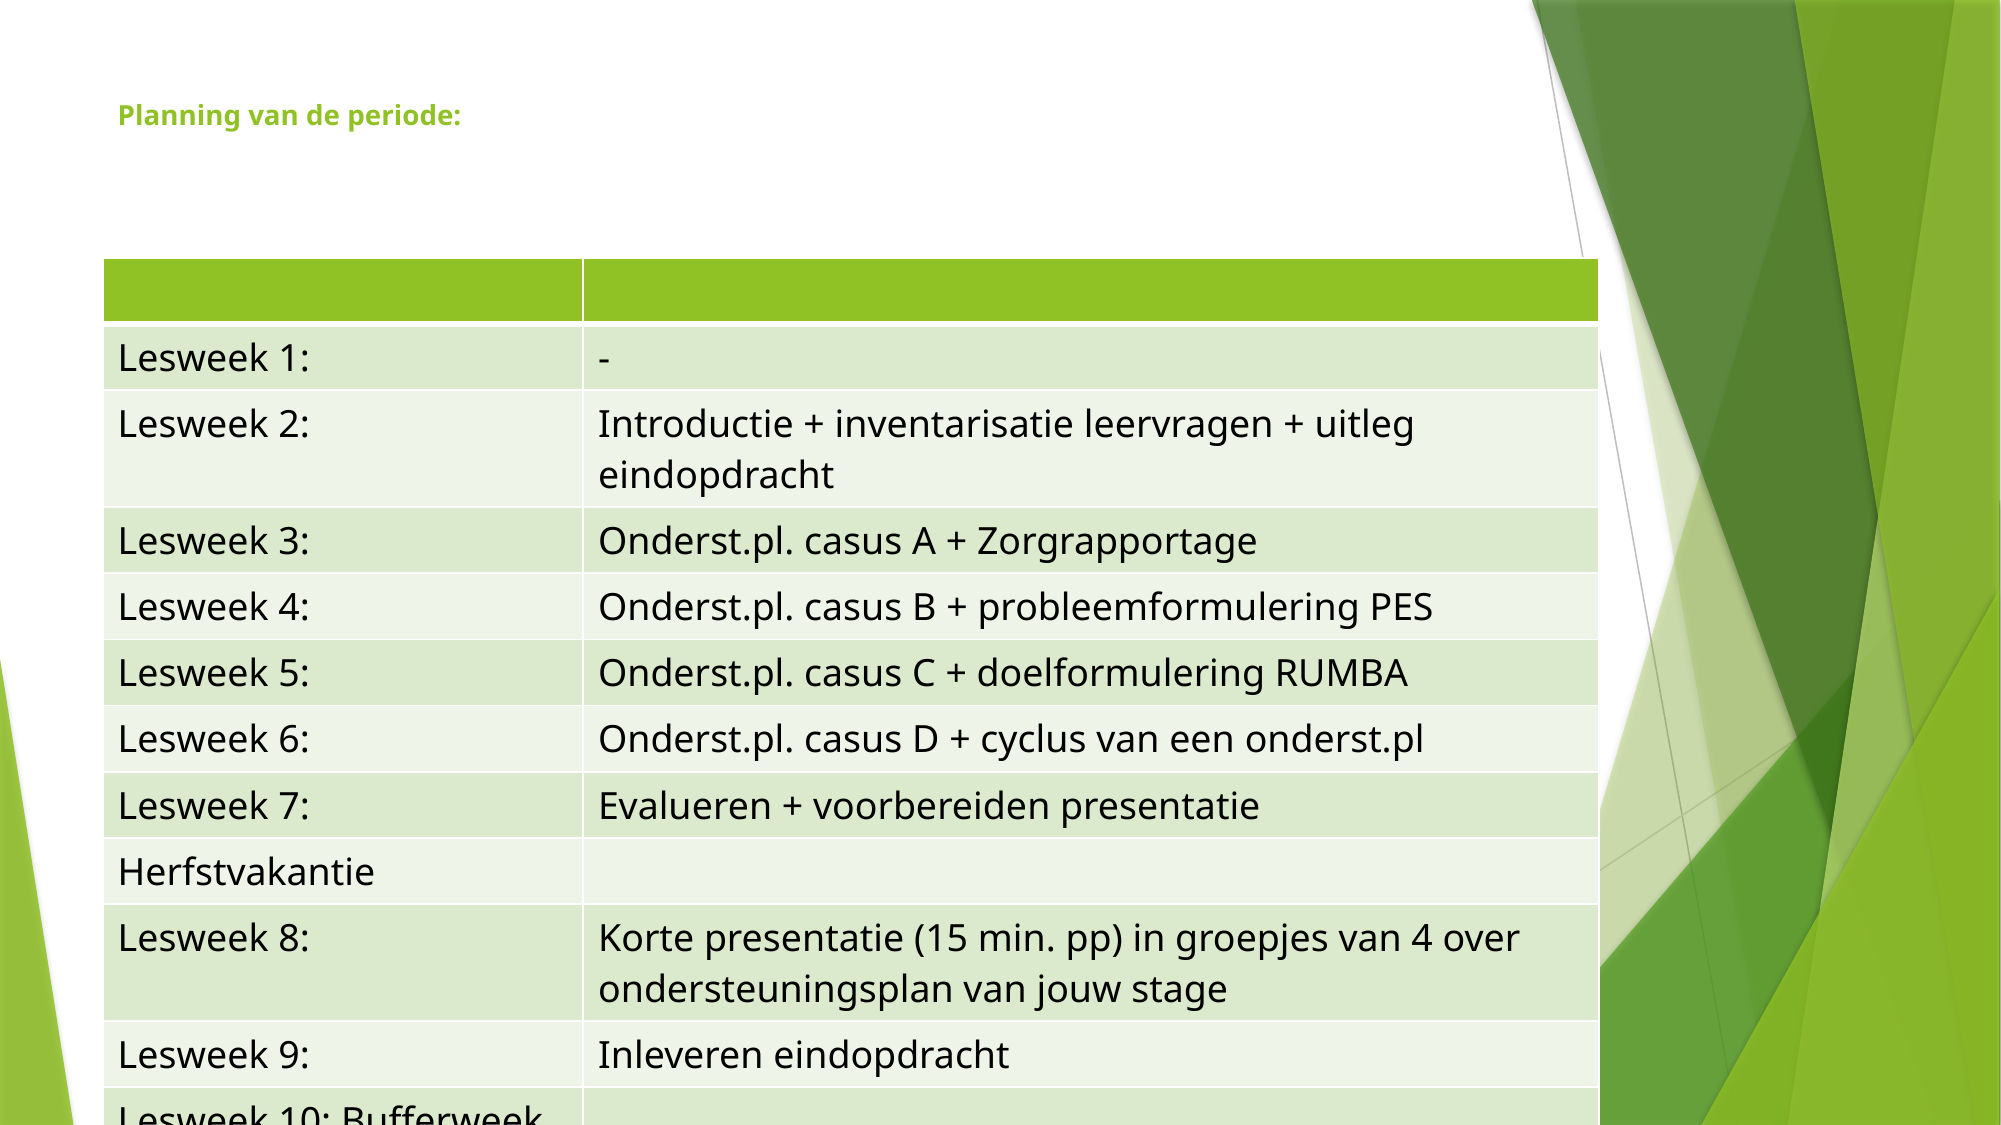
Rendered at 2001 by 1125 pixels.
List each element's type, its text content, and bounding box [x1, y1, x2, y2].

table_cell Lesweek 6: [104, 706, 582, 771]
table_cell Onderst.pl. casus A + Zorgrapportage [584, 508, 1598, 572]
table_cell Lesweek 9: [104, 1022, 582, 1086]
table_cell Introductie + inventarisatie leervragen + uitleg eindopdracht [584, 391, 1598, 506]
table_cell [584, 1088, 1598, 1125]
table_cell Lesweek 1: [104, 327, 582, 389]
table_cell Lesweek 3: [104, 508, 582, 572]
table_cell Evalueren + voorbereiden presentatie [584, 773, 1598, 837]
table_cell Herfstvakantie [104, 839, 582, 903]
table_cell Onderst.pl. casus C + doelformulering RUMBA [584, 640, 1598, 705]
table_cell - [584, 327, 1598, 389]
table_cell Korte presentatie (15 min. pp) in groepjes van 4 over ondersteuningsplan van jouw stage [584, 905, 1598, 1020]
table_cell Lesweek 8: [104, 905, 582, 1020]
table_header [584, 259, 1598, 321]
table_cell [584, 839, 1598, 903]
table_cell Inleveren eindopdracht [584, 1022, 1598, 1086]
table_cell Lesweek 7: [104, 773, 582, 837]
table_cell Lesweek 5: [104, 640, 582, 705]
table_cell Lesweek 4: [104, 574, 582, 639]
title Planning van de periode: [102, 57, 1513, 257]
table_cell Onderst.pl. casus D + cyclus van een onderst.pl [584, 706, 1598, 771]
table_cell Lesweek 10: Bufferweek [104, 1088, 582, 1125]
table_cell Lesweek 2: [104, 391, 582, 506]
table_cell Onderst.pl. casus B + probleemformulering PES [584, 574, 1598, 639]
table_header [104, 259, 582, 321]
